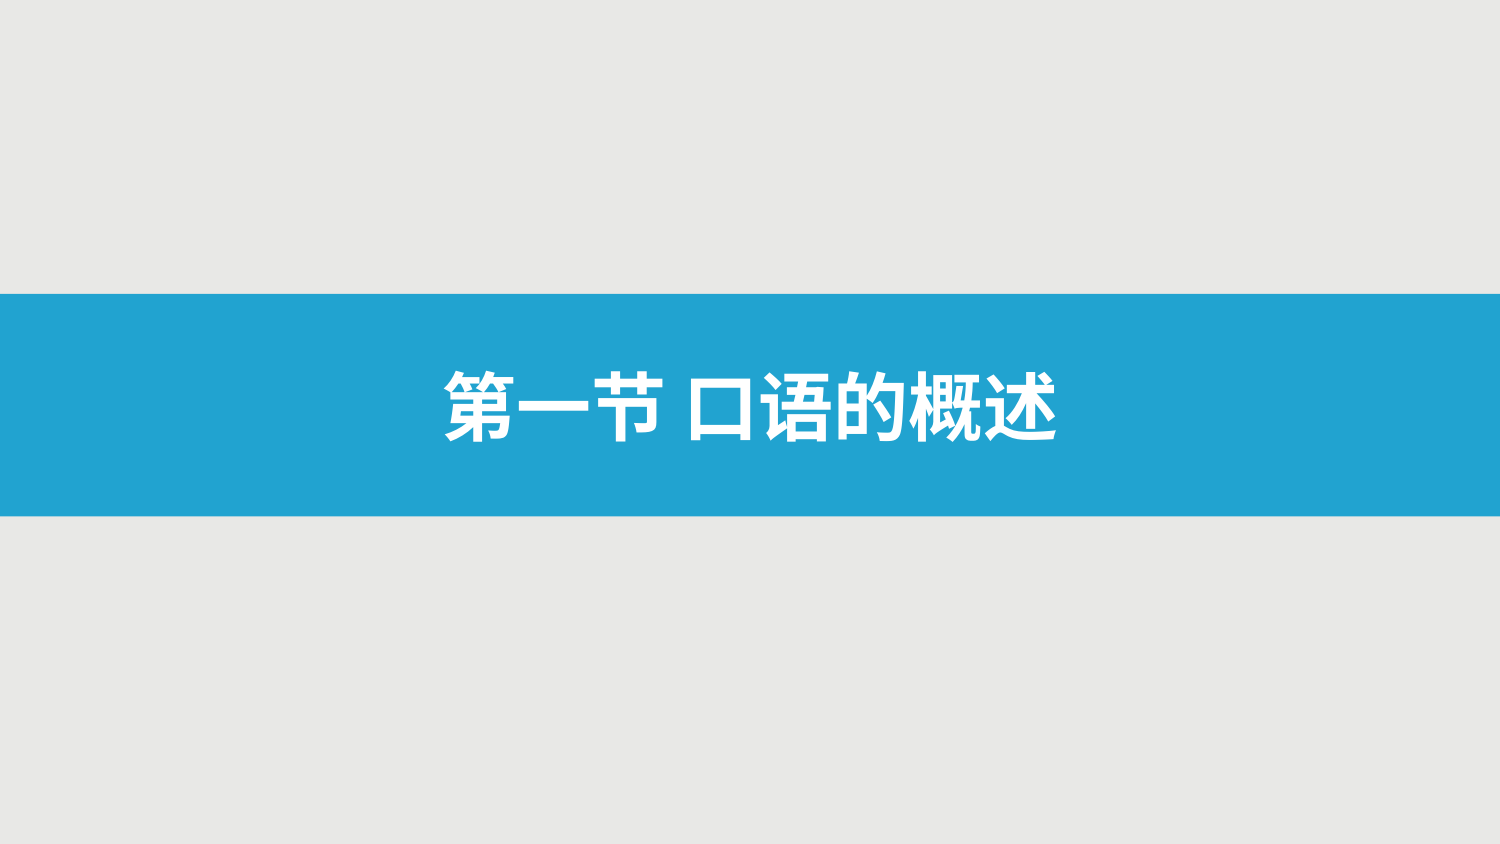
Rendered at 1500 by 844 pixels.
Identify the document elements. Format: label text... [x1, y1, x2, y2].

text_box 第一节 口语的概述 [0, 292, 1500, 518]
